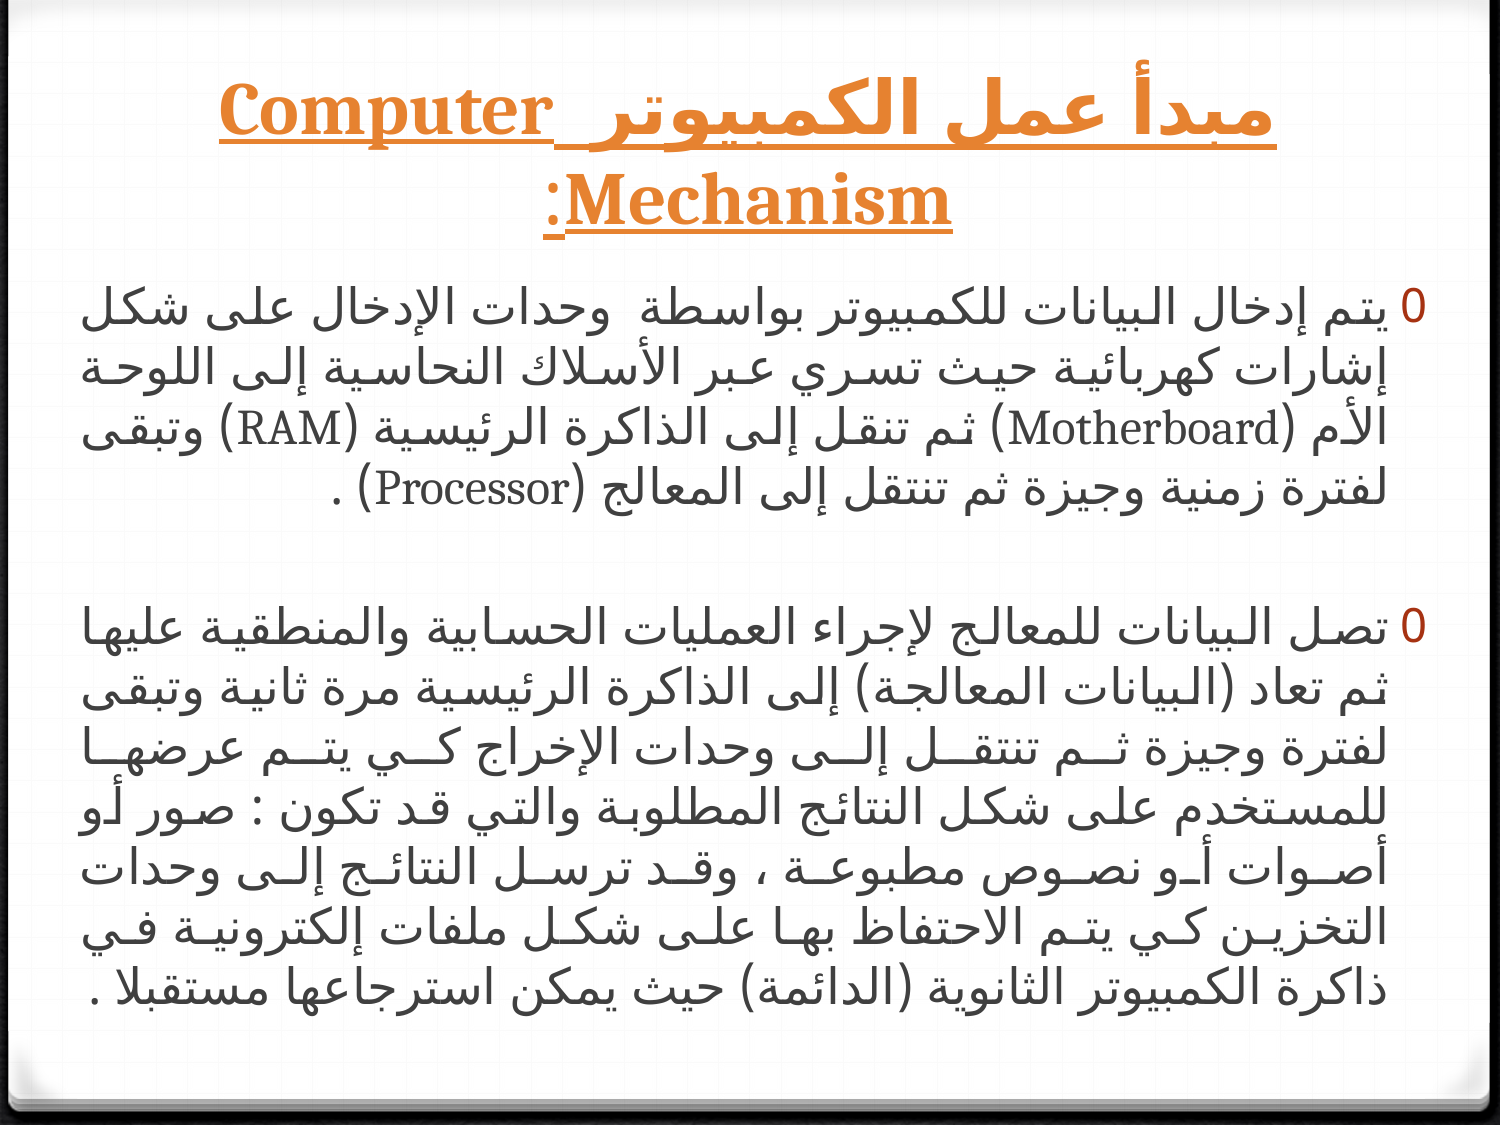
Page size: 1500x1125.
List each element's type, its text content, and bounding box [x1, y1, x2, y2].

list يتم إدخال البيانات للكمبيوتر بواسطة وحدات الإدخال على شكل إشارات كهربائية حيث تسري عبر الأسلاك النحاسية إلى اللوحة الأم (Motherboard) ثم تنقل إلى الذاكرة الرئيسية (RAM) وتبقى لفترة زمنية وجيزة ثم تنتقل إلى المعالج (Processor) . تصل البيانات للمعالج لإجراء العمليات الحسابية والمنطقية عليها ثم تعاد (البيانات المعالجة) إلى الذاكرة الرئيسية مرة ثانية وتبقى لفترة وجيزة ثم تنتقل إلى وحدات الإخراج كي يتم عرضها للمستخدم على شكل النتائج المطلوبة والتي قد تكون : صور أو أصوات أو نصوص مطبوعة ، وقد ترسل النتائج إلى وحدات التخزين كي يتم الاحتفاظ بها على شكل ملفات إلكترونية في ذاكرة الكمبيوتر الثانوية (الدائمة) حيث يمكن استرجاعها مستقبلا . [64, 267, 1436, 1071]
title مبدأ عمل الكمبيوتر Computer Mechanism: [88, 30, 1408, 267]
picture [0, 0, 1500, 1125]
